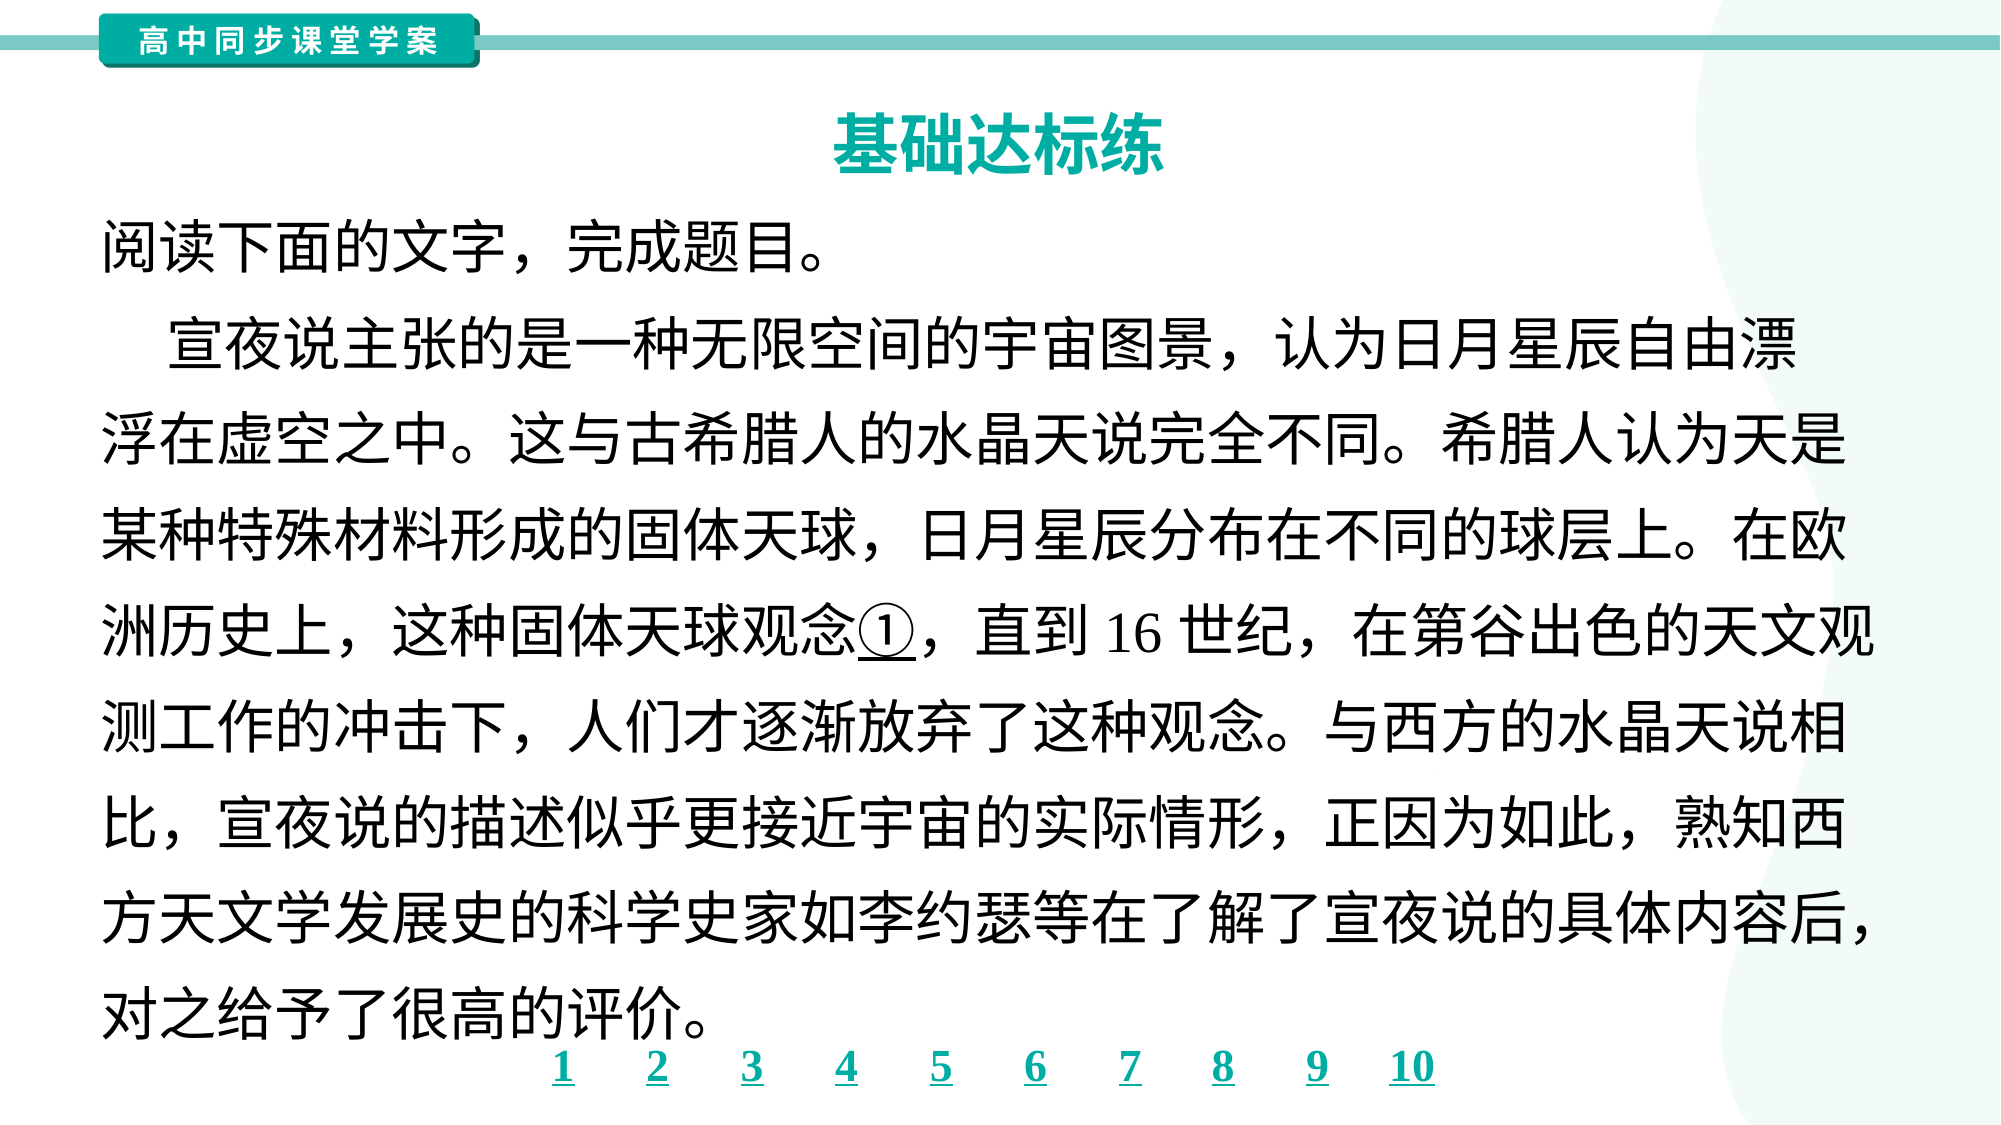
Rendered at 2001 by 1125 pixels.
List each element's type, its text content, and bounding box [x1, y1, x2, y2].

picture [0, 0, 2000, 1125]
text_box 基础达标练 [100, 76, 1899, 175]
text_box 阅读下面的文字，完成题目。 宣夜说主张的是一种无限空间的宇宙图景，认为日月星辰自由漂 浮在虚空之中。这与古希腊人的水晶天说完全不同。希腊人认为天是 某种特殊材料形成的固体天球，日月星辰分布在不同的球层上。在欧 洲历史上，这种固体天球观念①，直到16世纪，在第谷出色的天文观 测工作的冲击下，人们才逐渐放弃了这种观念。与西方的水晶天说相 比，宣夜说的描述似乎更接近宇宙的实际情形，正因为如此，熟知西 方天文学发展史的科学史家如李约瑟等在了解了宣夜说的具体内容后， 对之给予了很高的评价。 [100, 184, 1899, 1048]
